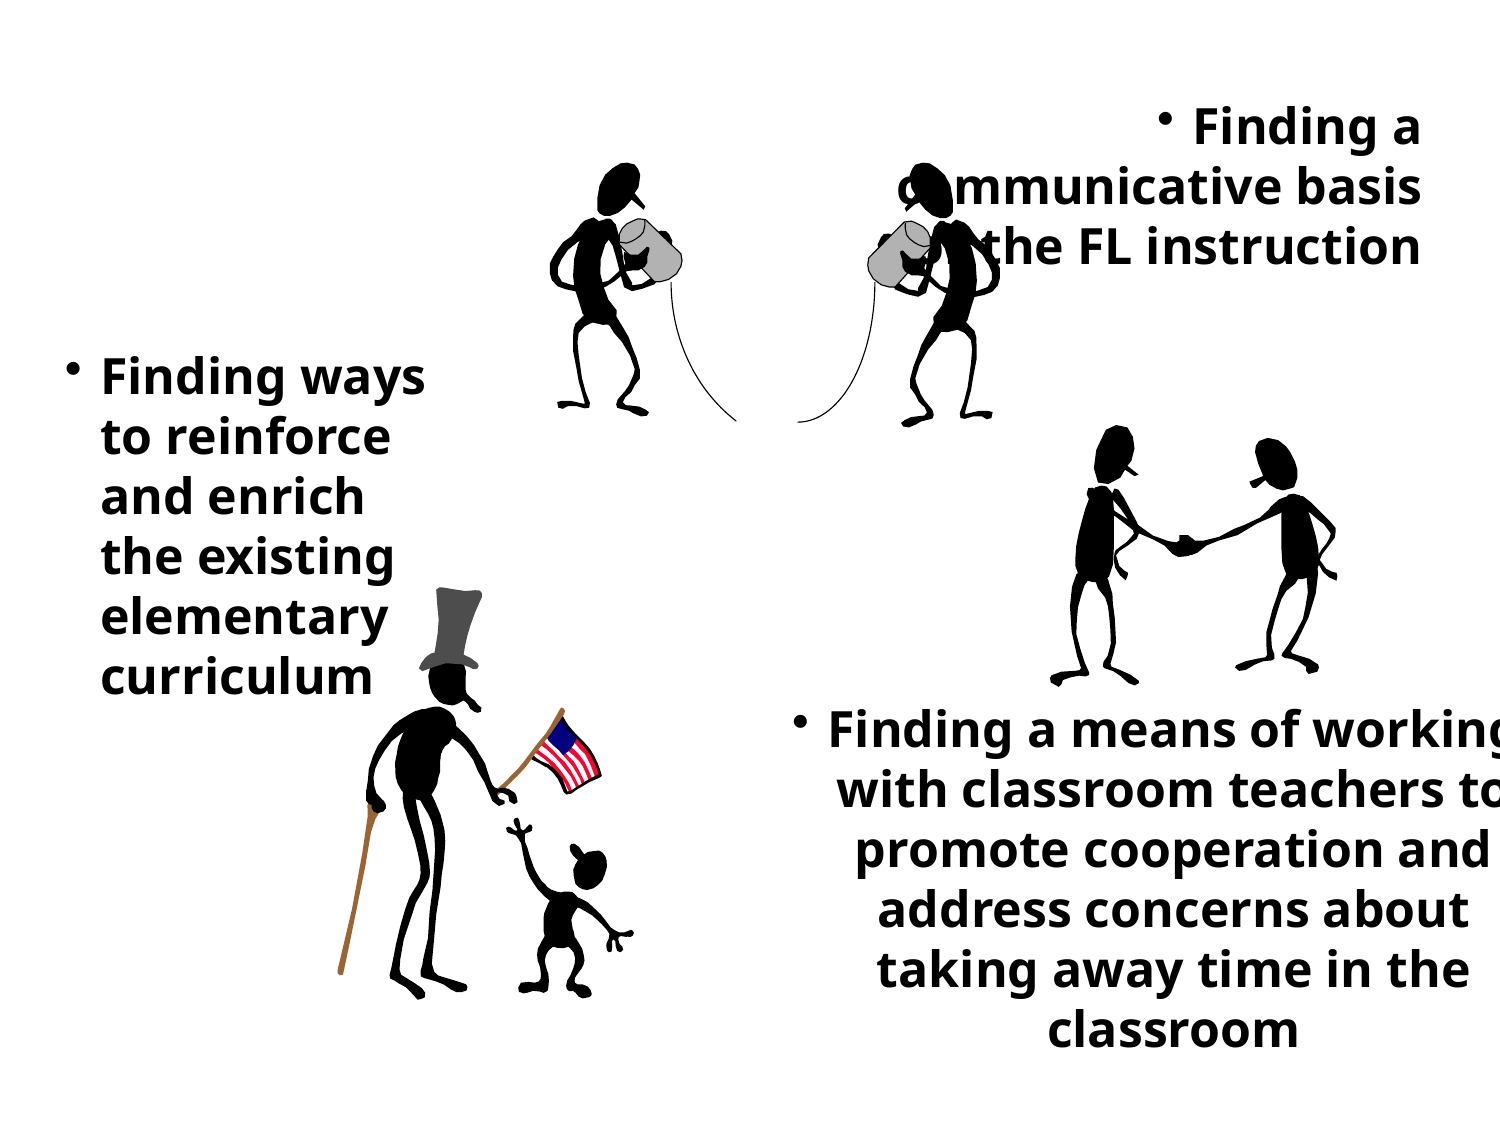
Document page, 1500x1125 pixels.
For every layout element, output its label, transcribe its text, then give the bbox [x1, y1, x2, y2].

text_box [337, 587, 635, 1001]
text_box Finding a communicative basis for the FL instruction [774, 87, 1438, 283]
text_box Finding ways to reinforce and enrich the existing elementary curriculum [50, 337, 475, 713]
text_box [1049, 424, 1338, 688]
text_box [549, 162, 1001, 428]
text_box Finding a means of working with classroom teachers to promote cooperation and address concerns about taking away time in the classroom [774, 690, 1500, 1066]
